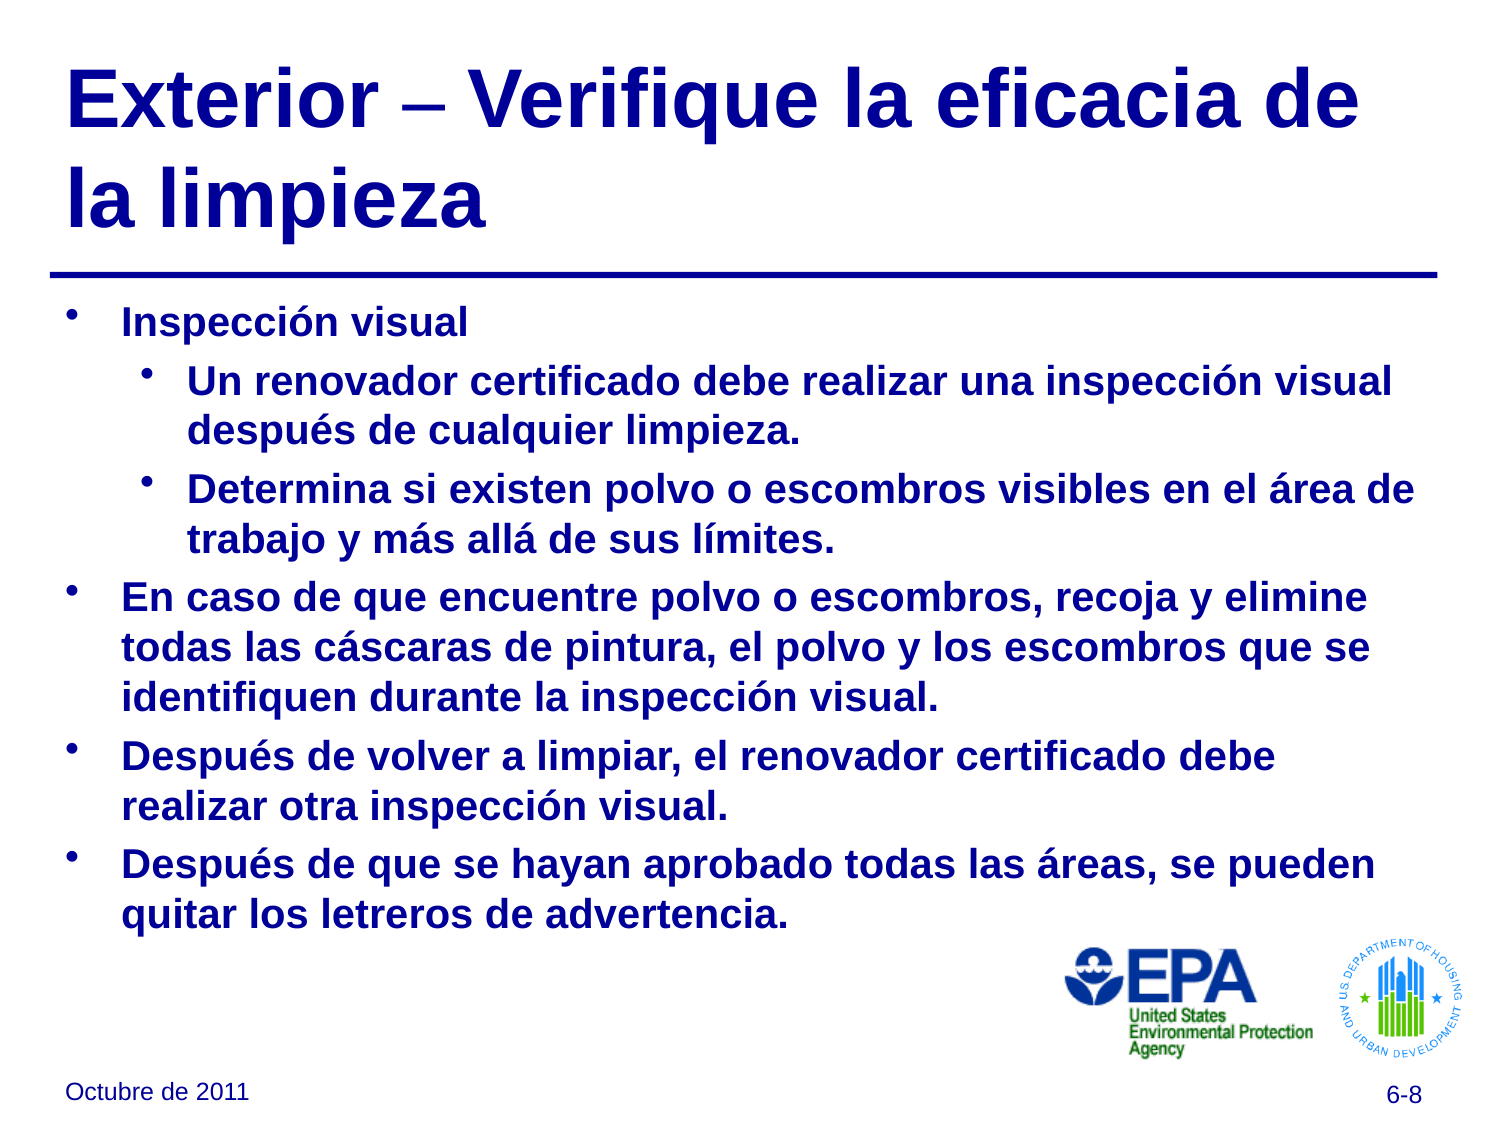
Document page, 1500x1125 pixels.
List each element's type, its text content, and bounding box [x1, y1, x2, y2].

picture [1337, 937, 1463, 1059]
title Exterior – Verifique la eficacia de la limpieza [49, 49, 1438, 238]
slide_number Octubre de 2011 [49, 1049, 363, 1125]
slide_number 6-8 [1124, 1049, 1438, 1125]
picture [1062, 963, 1319, 1064]
list Inspección visual Un renovador certificado debe realizar una inspección visual después de cualquier limpieza. Determina si existen polvo o escombros visibles en el área de trabajo y más allá de sus límites. En caso de que encuentre polvo o escombros, recoja y elimine todas las cáscaras de pintura, el polvo y los escombros que se identifiquen durante la inspección visual. Después de volver a limpiar, el renovador certificado debe realizar otra inspección visual. Después de que se hayan aprobado todas las áreas, se pueden quitar los letreros de advertencia. [49, 287, 1438, 963]
